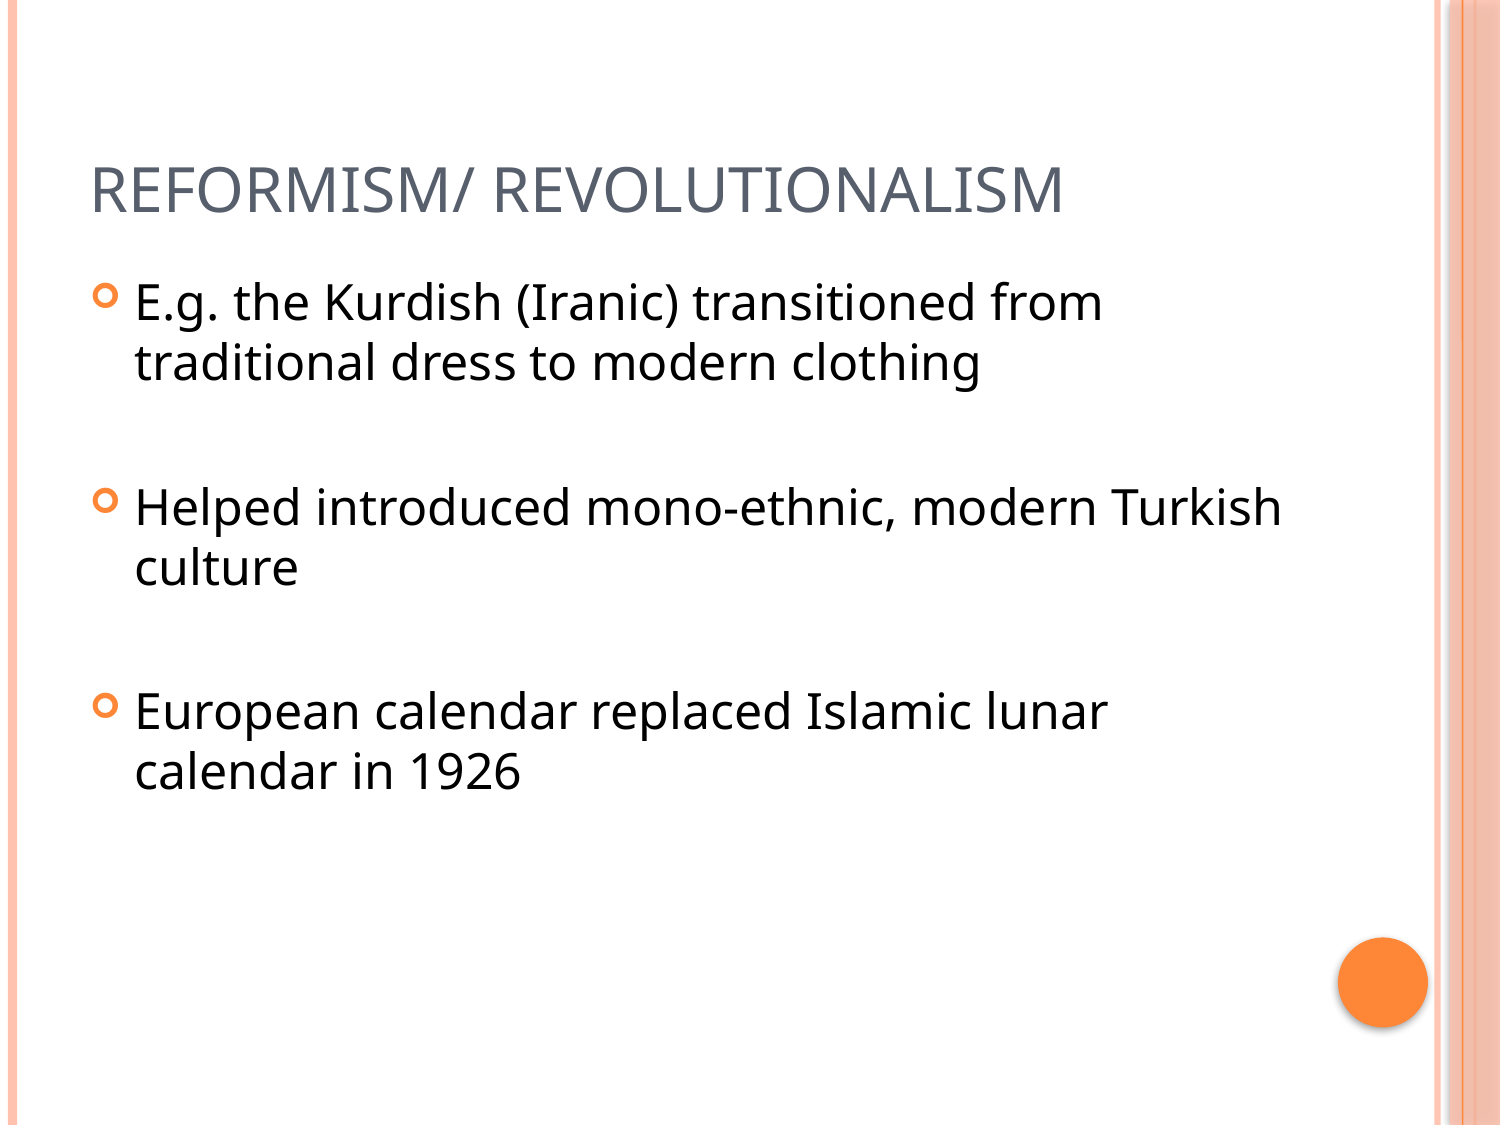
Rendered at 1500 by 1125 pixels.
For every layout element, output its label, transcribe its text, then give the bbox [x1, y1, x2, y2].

title Reformism/ revolutionalism [75, 45, 1300, 233]
list E.g. the Kurdish (Iranic) transitioned from traditional dress to modern clothing Helped introduced mono-ethnic, modern Turkish culture European calendar replaced Islamic lunar calendar in 1926 [75, 262, 1300, 1062]
